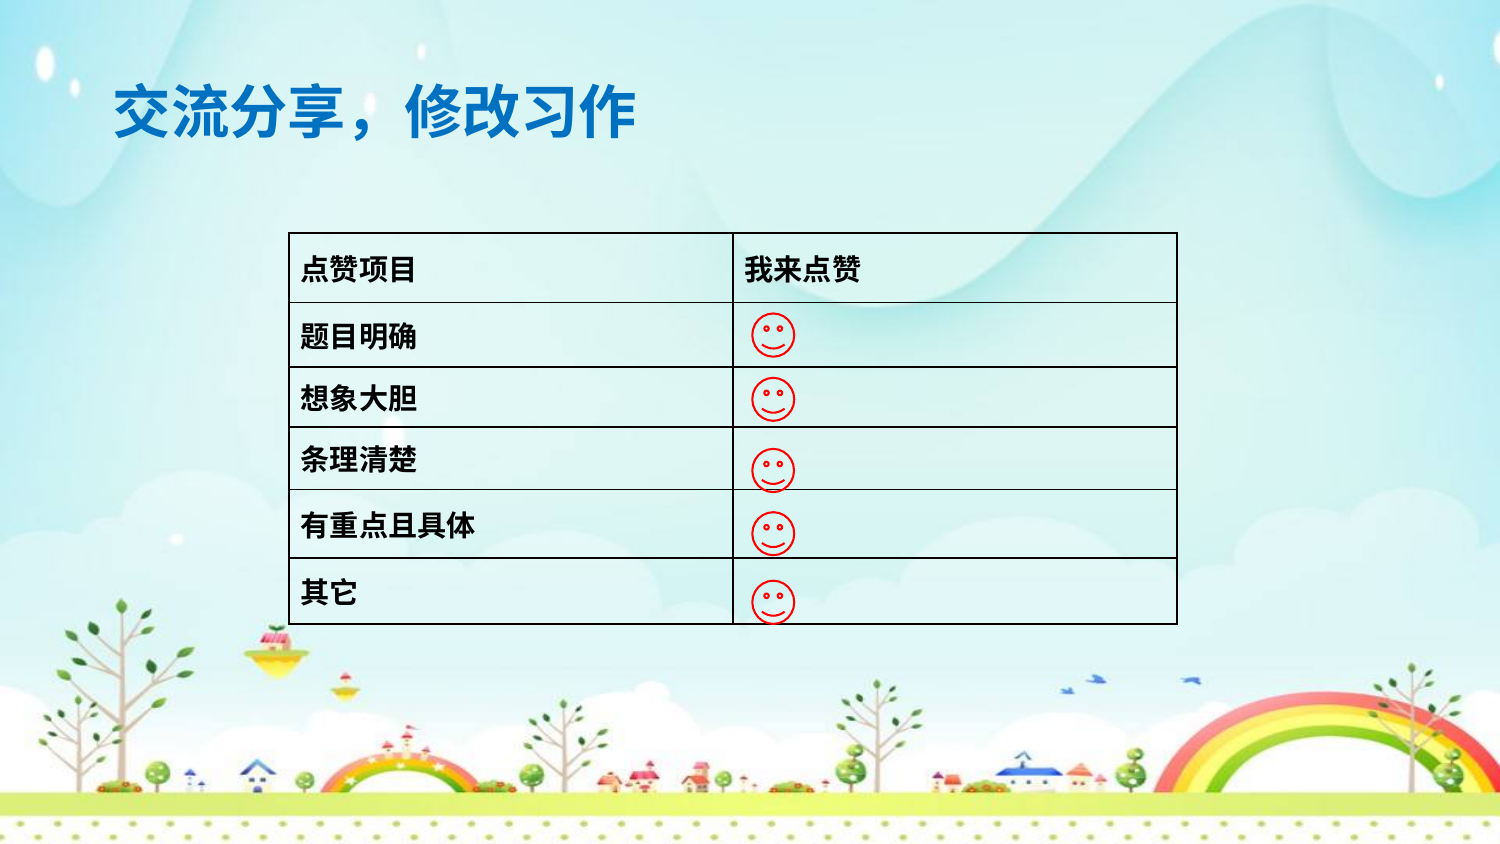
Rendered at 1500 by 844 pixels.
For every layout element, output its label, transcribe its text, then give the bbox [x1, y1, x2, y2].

table_cell 题目明确 [290, 303, 732, 366]
table_cell [734, 559, 1176, 623]
text_box [751, 312, 796, 358]
table_cell [734, 490, 1176, 557]
text_box [751, 447, 796, 494]
table_cell [734, 303, 1176, 366]
table_cell 有重点且具体 [290, 490, 732, 557]
text_box [751, 579, 796, 625]
table_header 我来点赞 [734, 234, 1176, 302]
table_cell [734, 428, 1176, 489]
table_cell 条理清楚 [290, 428, 732, 489]
text_box 交流分享，修改习作 [5, 67, 745, 153]
text_box [751, 376, 796, 422]
picture [0, 0, 1500, 844]
table_cell 想象大胆 [290, 368, 732, 426]
table_cell [734, 368, 1176, 426]
table_header 点赞项目 [290, 234, 732, 302]
text_box [751, 511, 796, 557]
table_cell 其它 [290, 559, 732, 623]
